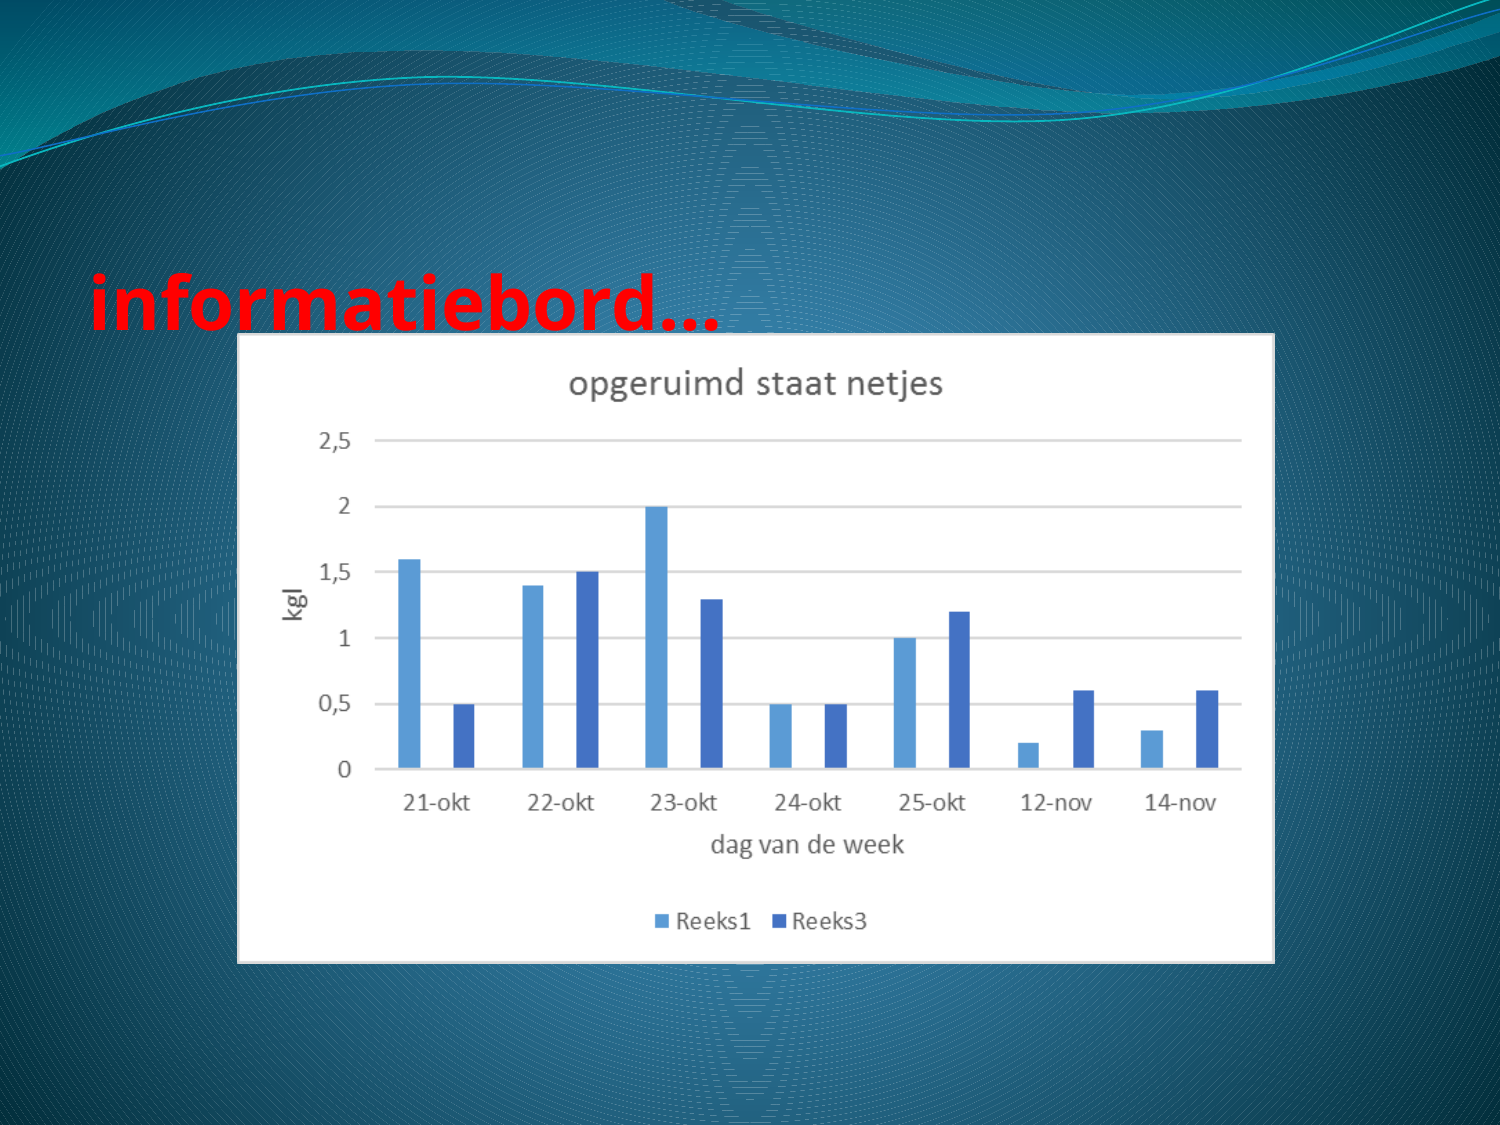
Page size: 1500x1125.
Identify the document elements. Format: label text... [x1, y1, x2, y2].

picture [237, 333, 1275, 965]
title informatiebord… [88, 255, 1377, 516]
